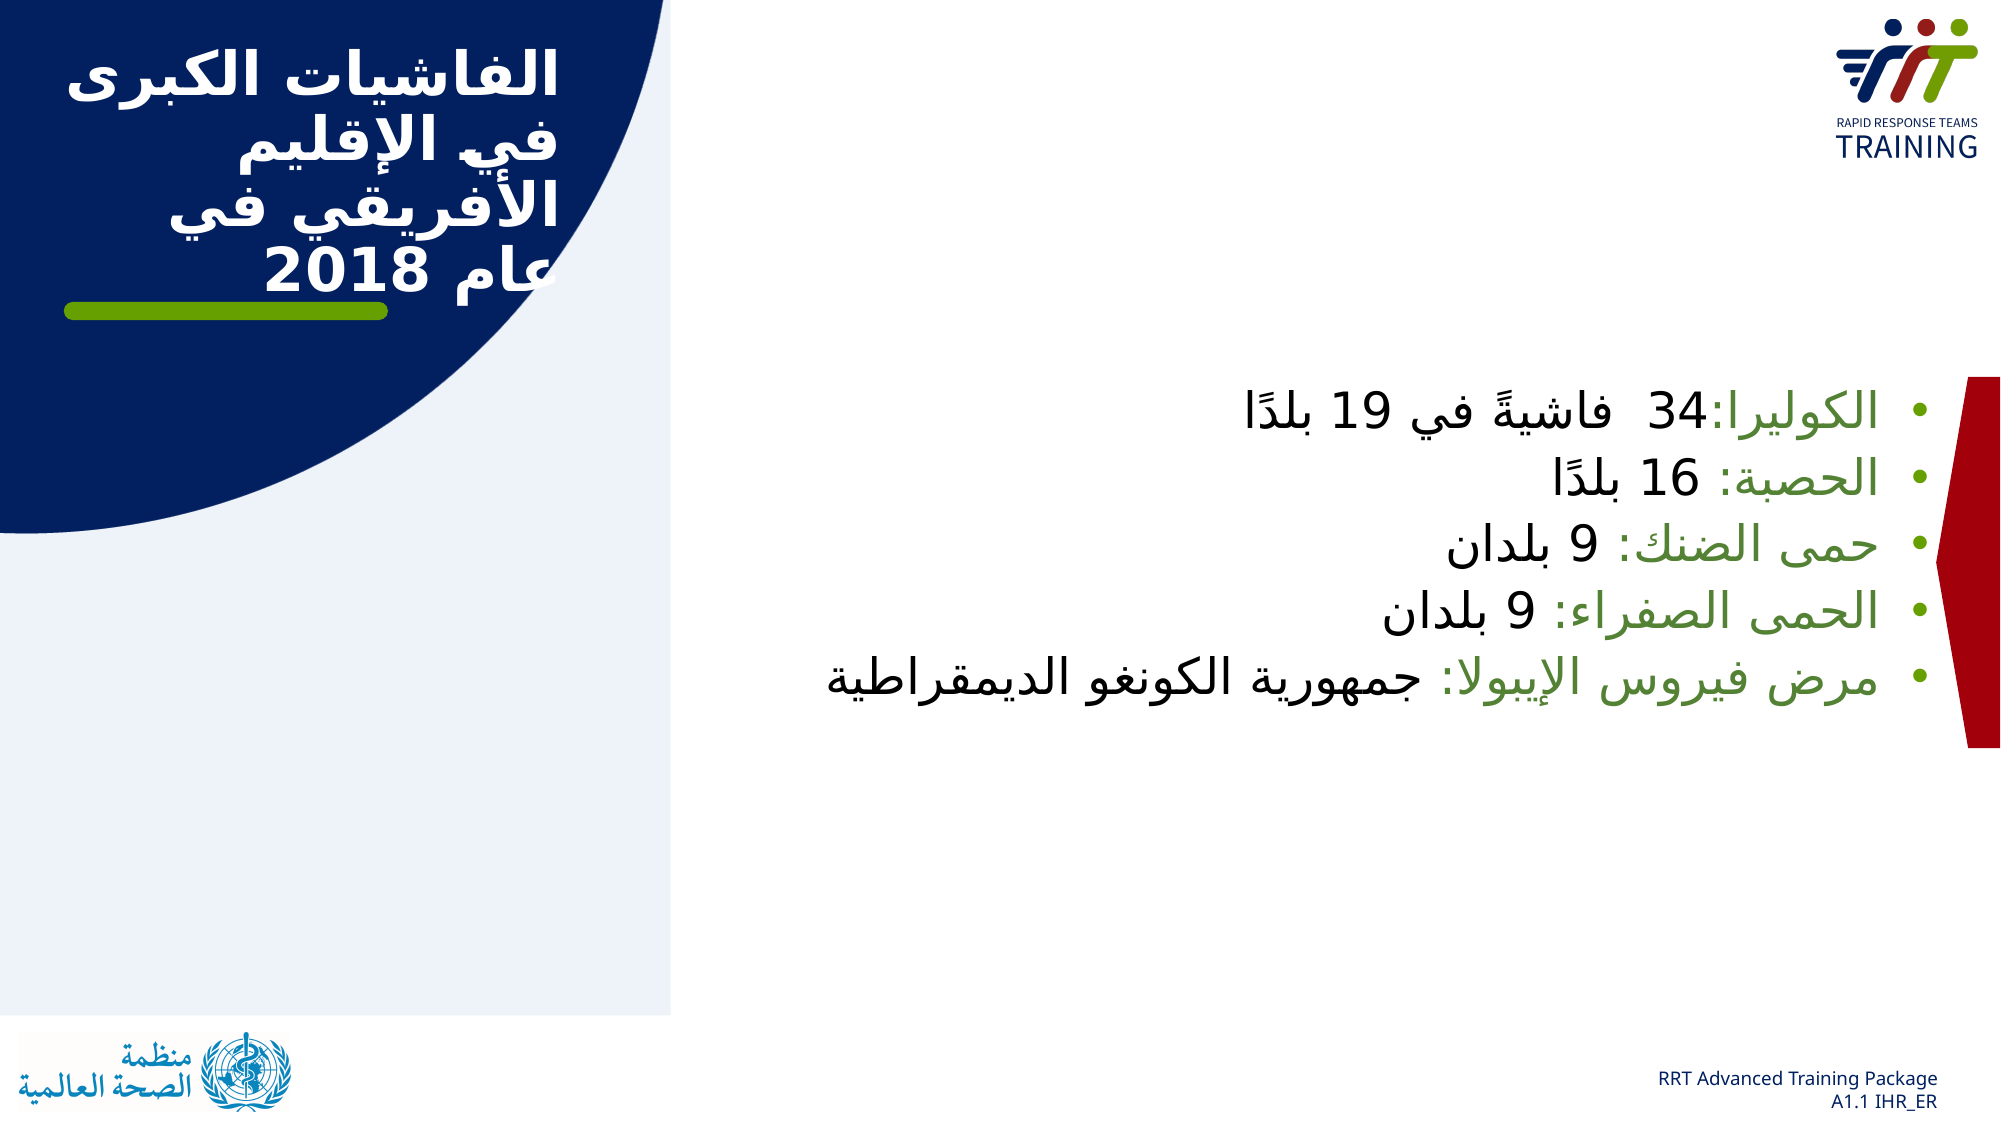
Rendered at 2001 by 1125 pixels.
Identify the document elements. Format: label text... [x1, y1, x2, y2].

text_box [63, 301, 388, 321]
picture [248, 1047, 254, 1056]
title الفاشيات الكبرى في الإقليم الأفريقي في عام 2018 [33, 14, 570, 333]
picture [19, 1032, 291, 1112]
list الكوليرا:34 فاشيةً في 19 بلدًا الحصبة: 16 بلدًا حمى الضنك: 9 بلدان الحمى الصفراء: 9 بلدان مرض فيروس الإيبولا: جمهورية الكونغو الديمقراطية [700, 89, 1937, 1001]
picture [1835, 19, 1978, 167]
picture [0, 0, 670, 538]
